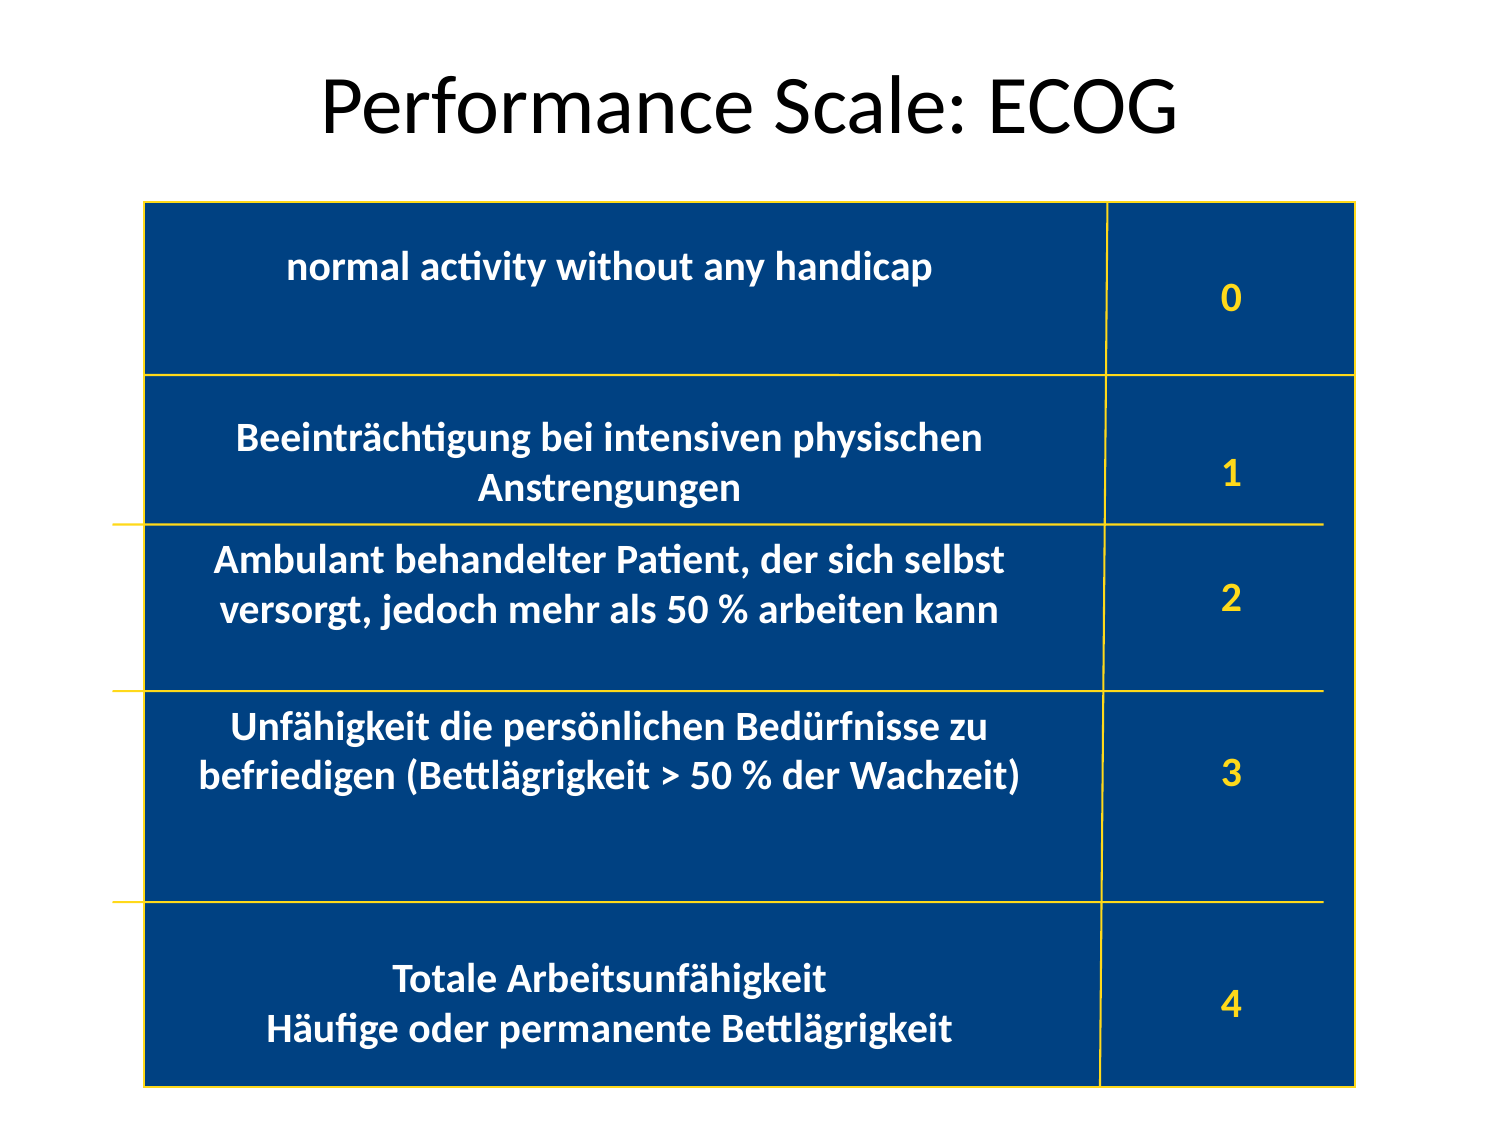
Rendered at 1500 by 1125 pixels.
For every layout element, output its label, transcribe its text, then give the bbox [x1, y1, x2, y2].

text_box Beeinträchtigung bei intensiven physischen Anstrengungen [144, 402, 1075, 517]
text_box Unfähigkeit die persönlichen Bedürfnisse zu befriedigen (Bettlägrigkeit > 50 % der Wachzeit) [144, 691, 1075, 806]
text_box [144, 376, 1356, 1088]
text_box 2 [1107, 562, 1356, 628]
text_box 4 [1107, 968, 1356, 1033]
text_box [1075, 202, 1356, 375]
text_box 3 [1107, 737, 1356, 803]
text_box Ambulant behandelter Patient, der sich selbst versorgt, jedoch mehr als 50 % arbeiten kann [144, 524, 1075, 640]
text_box 0 [1107, 262, 1356, 328]
text_box normal activity without any handicap [144, 202, 1075, 375]
text_box Totale Arbeitsunfähigkeit Häufige oder permanente Bettlägrigkeit [144, 943, 1075, 1058]
text_box Performance Scale: ECOG [144, 50, 1356, 150]
text_box 1 [1107, 437, 1356, 503]
